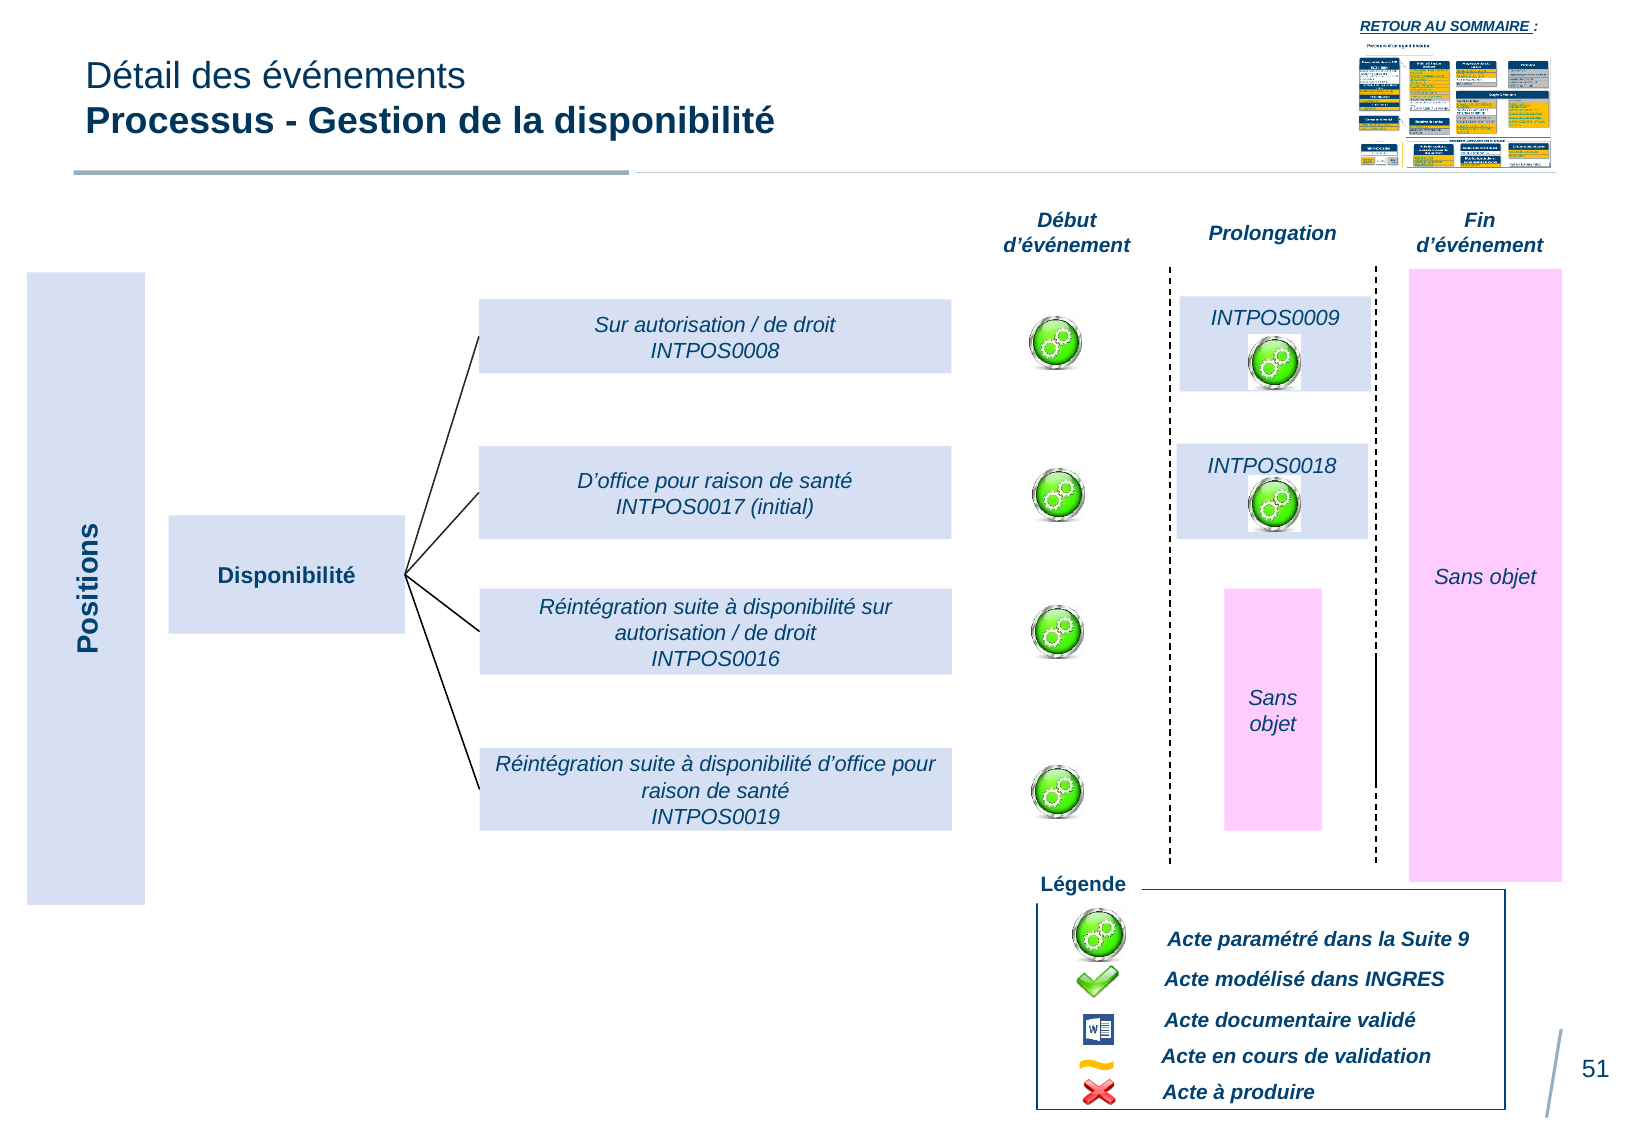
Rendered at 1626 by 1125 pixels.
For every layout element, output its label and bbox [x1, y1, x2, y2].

picture [1248, 334, 1301, 390]
picture [1031, 763, 1084, 819]
picture [1029, 314, 1082, 370]
picture [1067, 906, 1128, 1059]
picture [1031, 603, 1084, 659]
picture [1248, 475, 1301, 532]
picture [1082, 1079, 1116, 1105]
picture [1032, 466, 1085, 522]
picture [1359, 40, 1553, 168]
